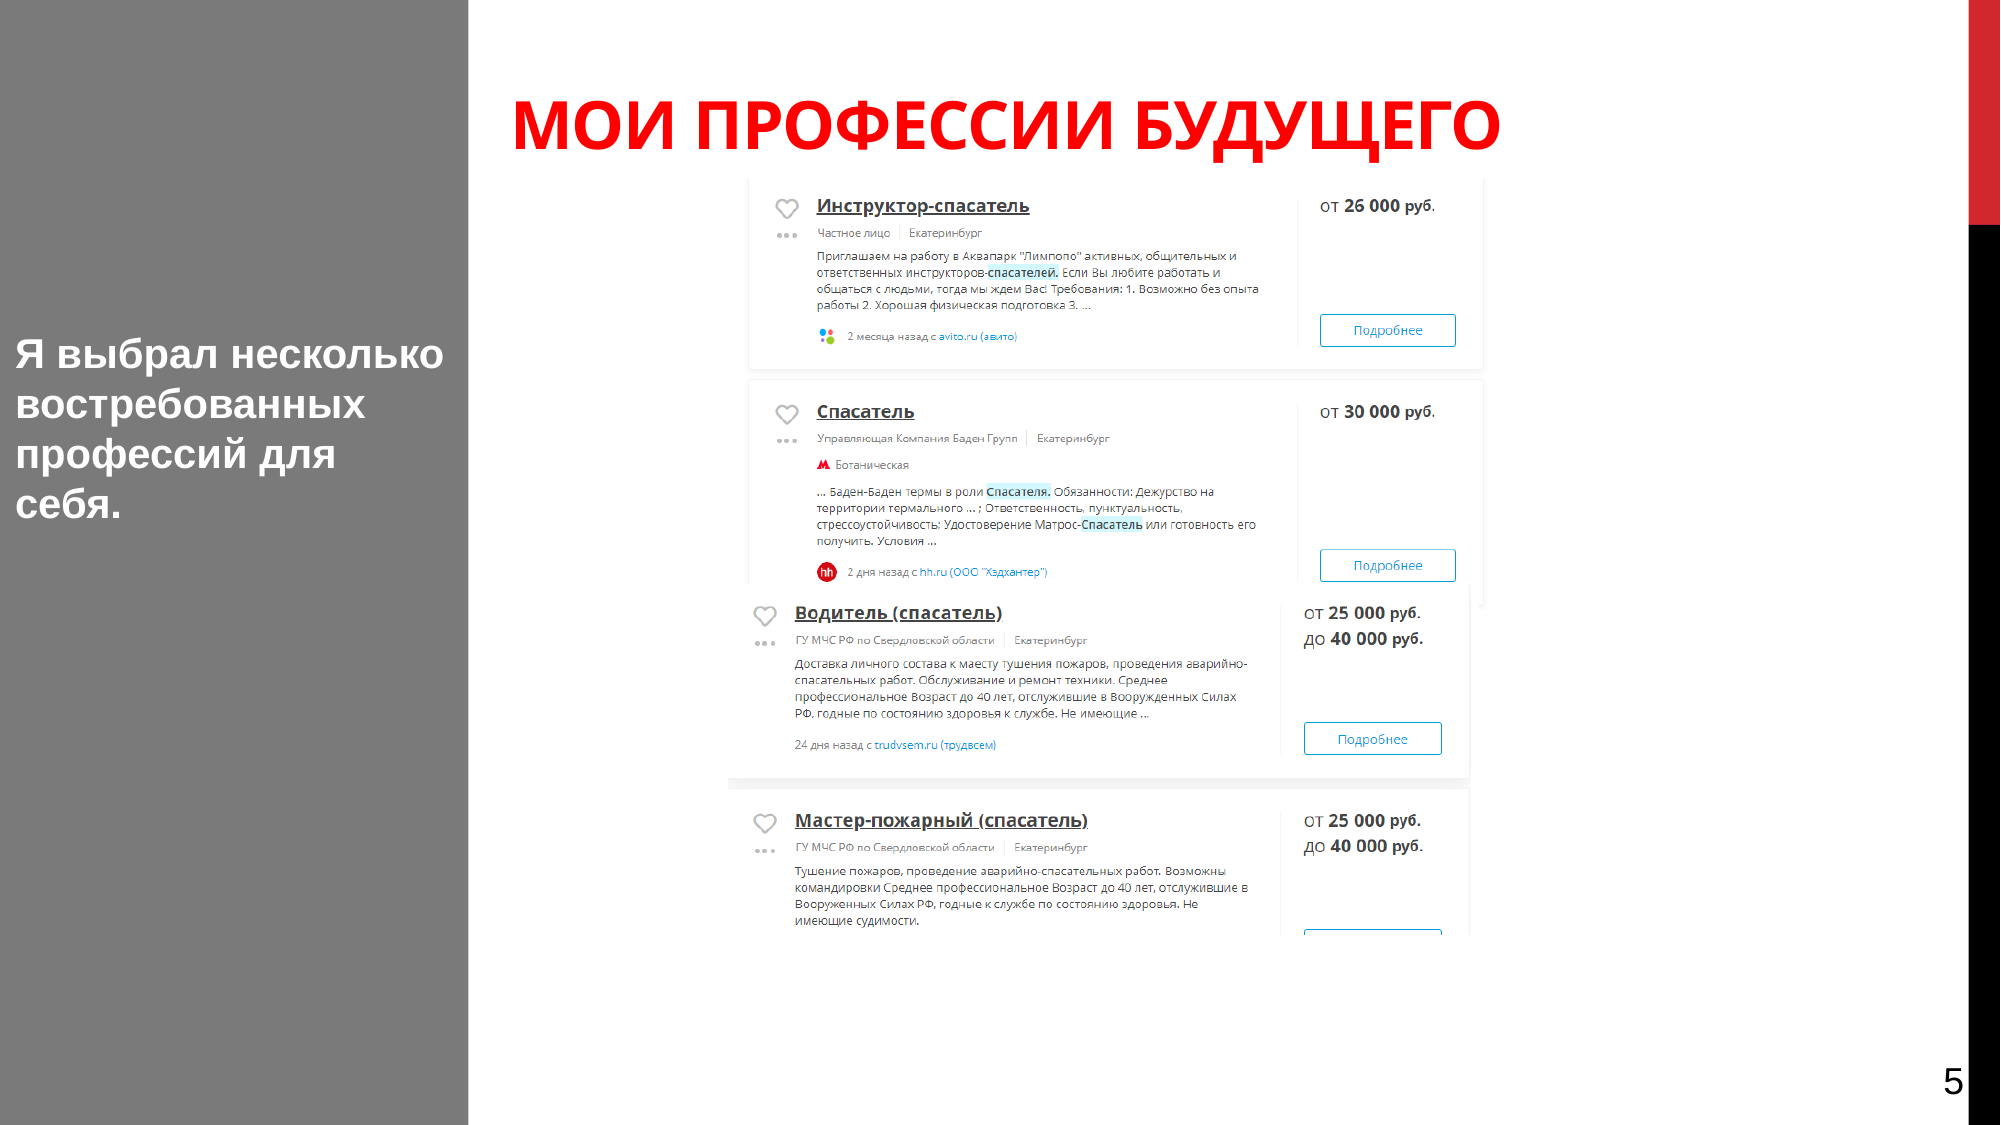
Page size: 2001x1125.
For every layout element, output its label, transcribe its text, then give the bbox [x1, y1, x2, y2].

picture [728, 178, 1503, 940]
title Мои профессии будущего [495, 0, 1926, 171]
list Я выбрал несколько востребованных профессий для себя. [0, 318, 469, 1125]
text_box 5 [1928, 1049, 1979, 1110]
